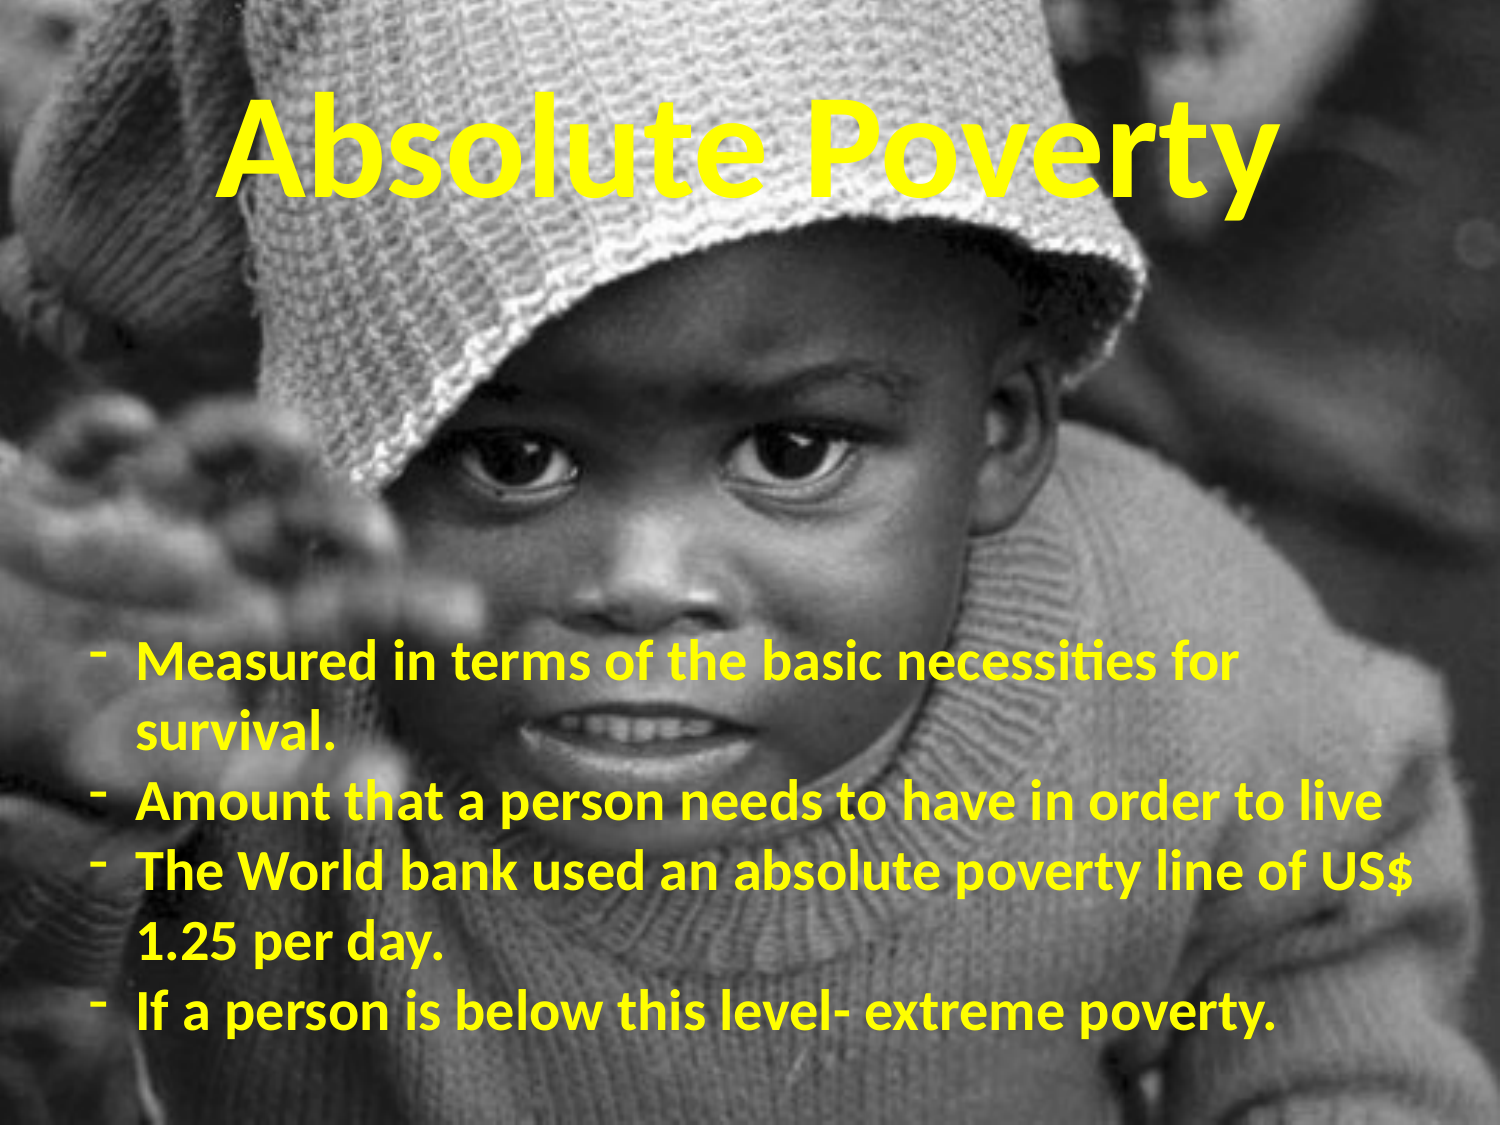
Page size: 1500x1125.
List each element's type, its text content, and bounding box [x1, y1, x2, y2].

picture [0, 0, 1500, 1125]
title Absolute Poverty [73, 44, 1424, 232]
text_box Measured in terms of the basic necessities for survival. Amount that a person needs to have in order to live The World bank used an absolute poverty line of US$ 1.25 per day. If a person is below this level- extreme poverty. [73, 615, 1472, 1120]
